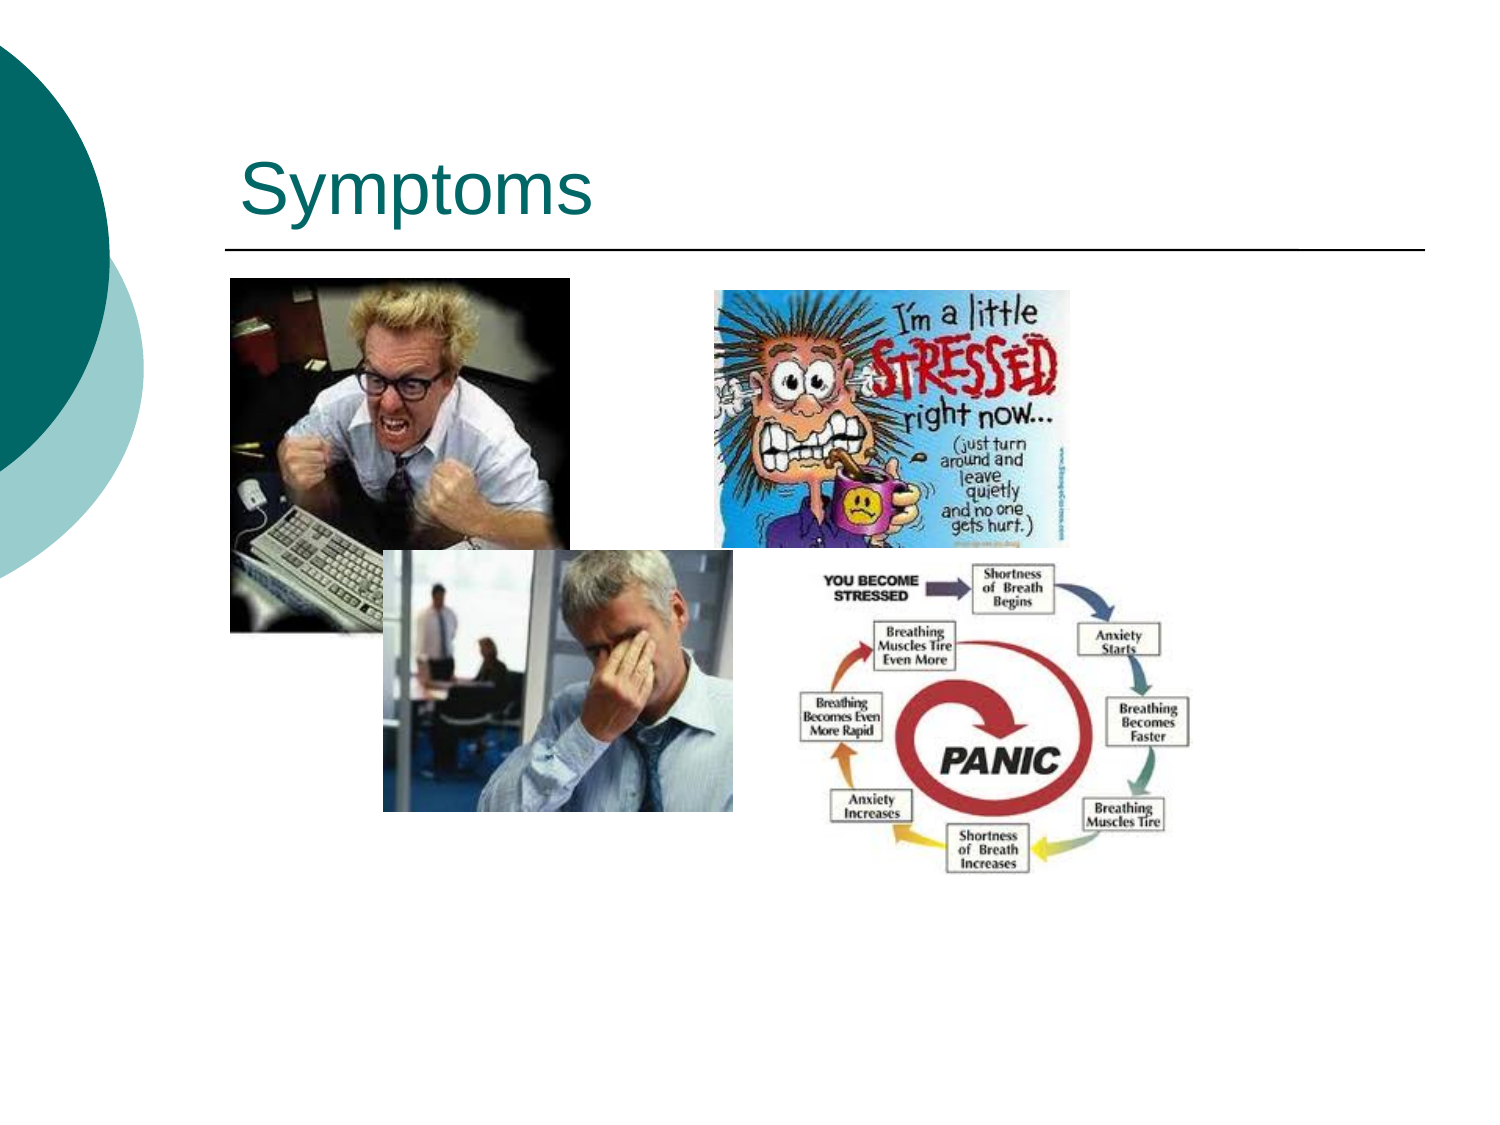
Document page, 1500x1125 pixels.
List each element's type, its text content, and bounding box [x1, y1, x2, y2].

title Symptoms [224, 49, 1425, 238]
picture [229, 278, 733, 812]
picture [714, 290, 1070, 548]
picture [796, 562, 1193, 876]
